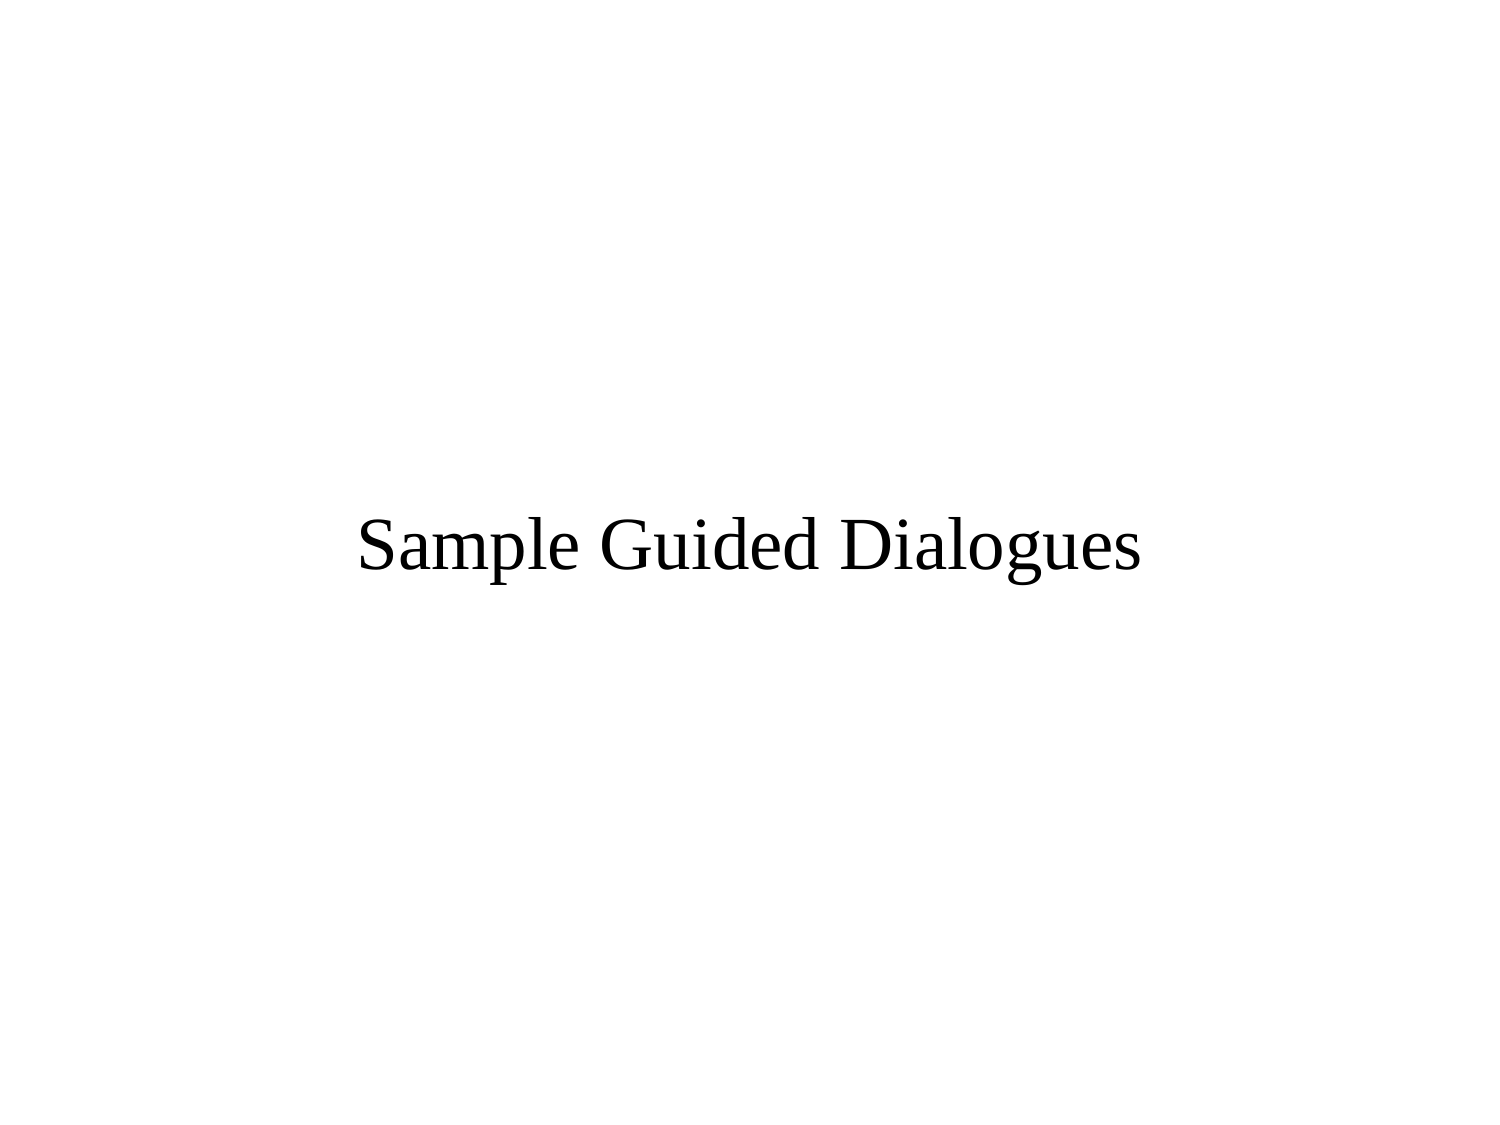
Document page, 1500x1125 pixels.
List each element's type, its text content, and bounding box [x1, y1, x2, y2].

text_box Sample Guided Dialogues [87, 487, 1413, 593]
